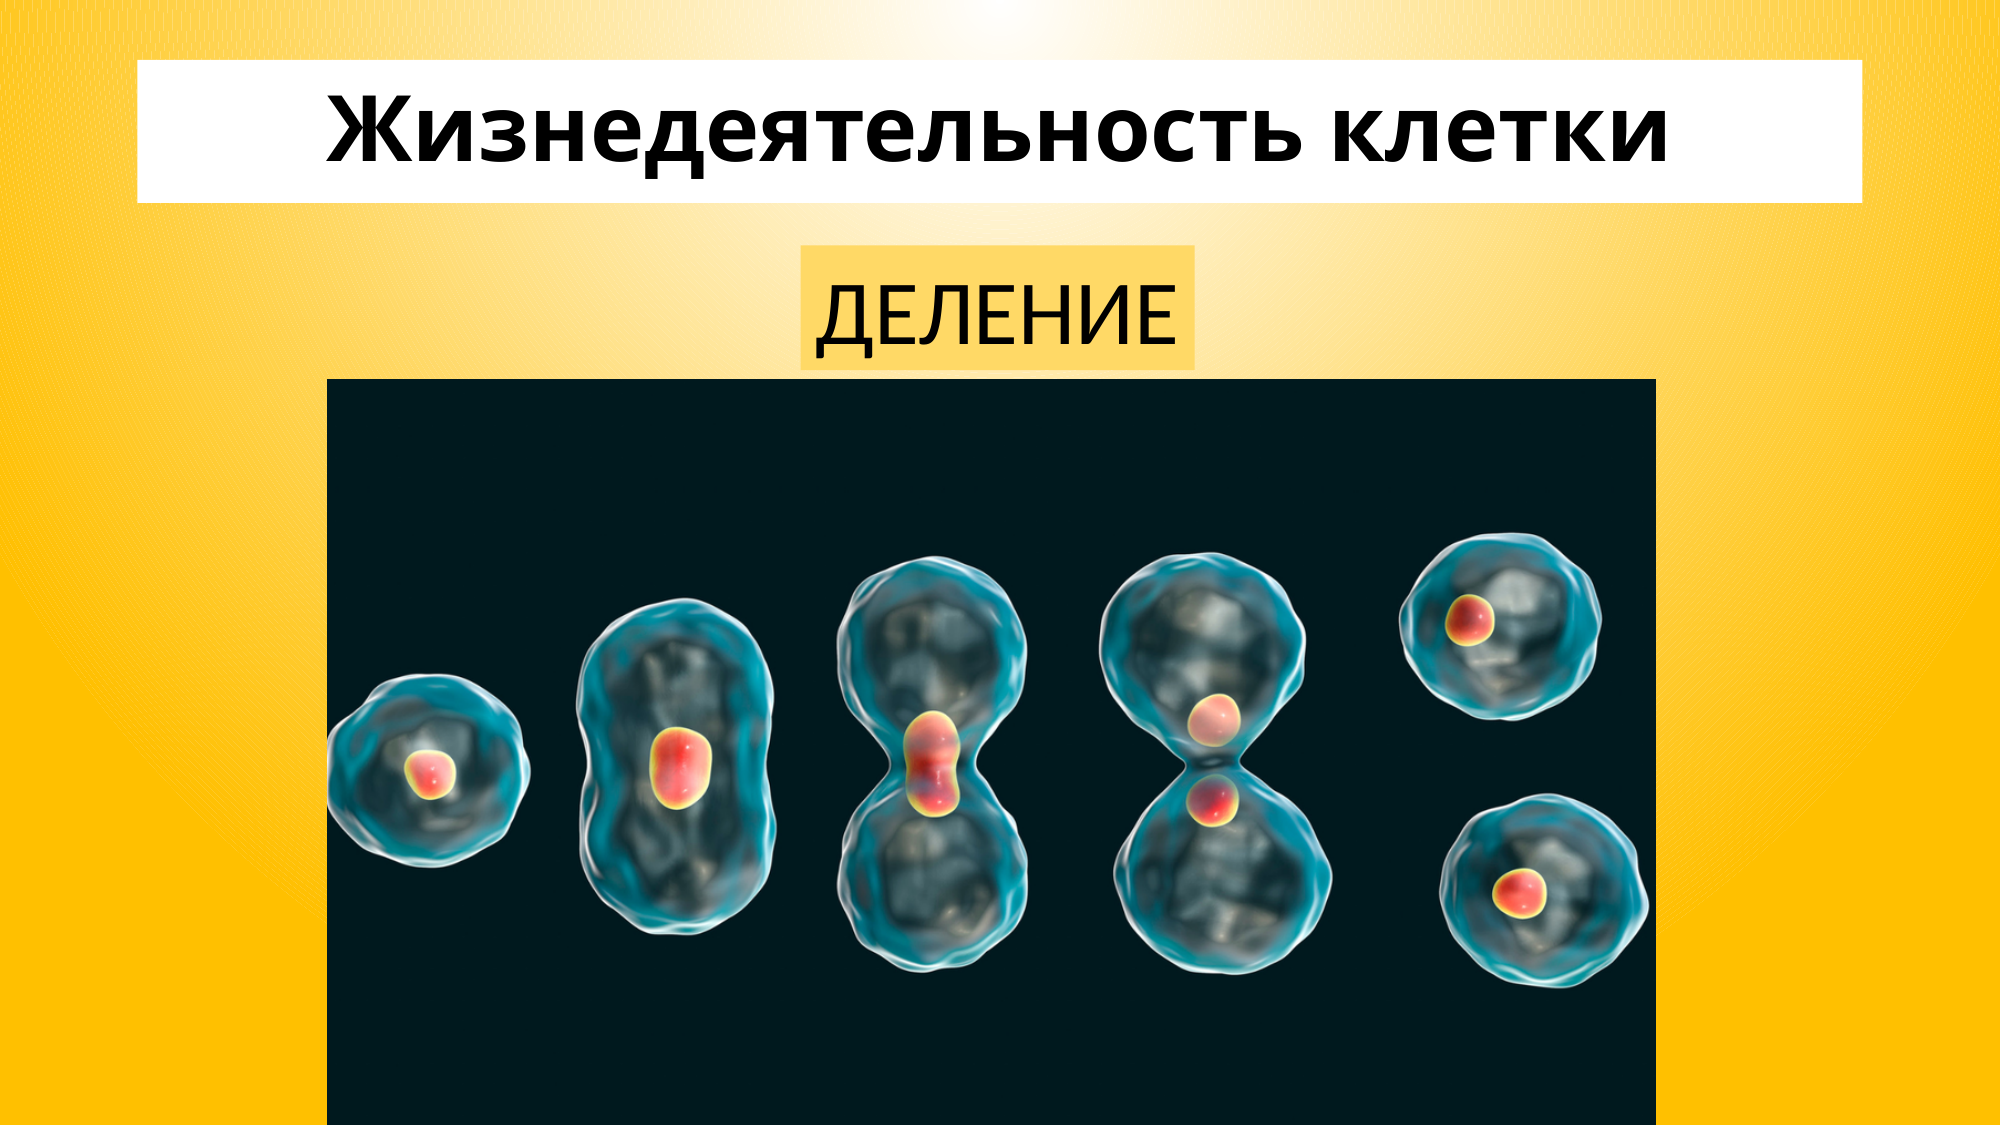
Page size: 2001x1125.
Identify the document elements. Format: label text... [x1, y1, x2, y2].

title Жизнедеятельность клетки [137, 59, 1863, 203]
picture [327, 379, 1656, 1125]
text_box ДЕЛЕНИЕ [800, 245, 1195, 371]
